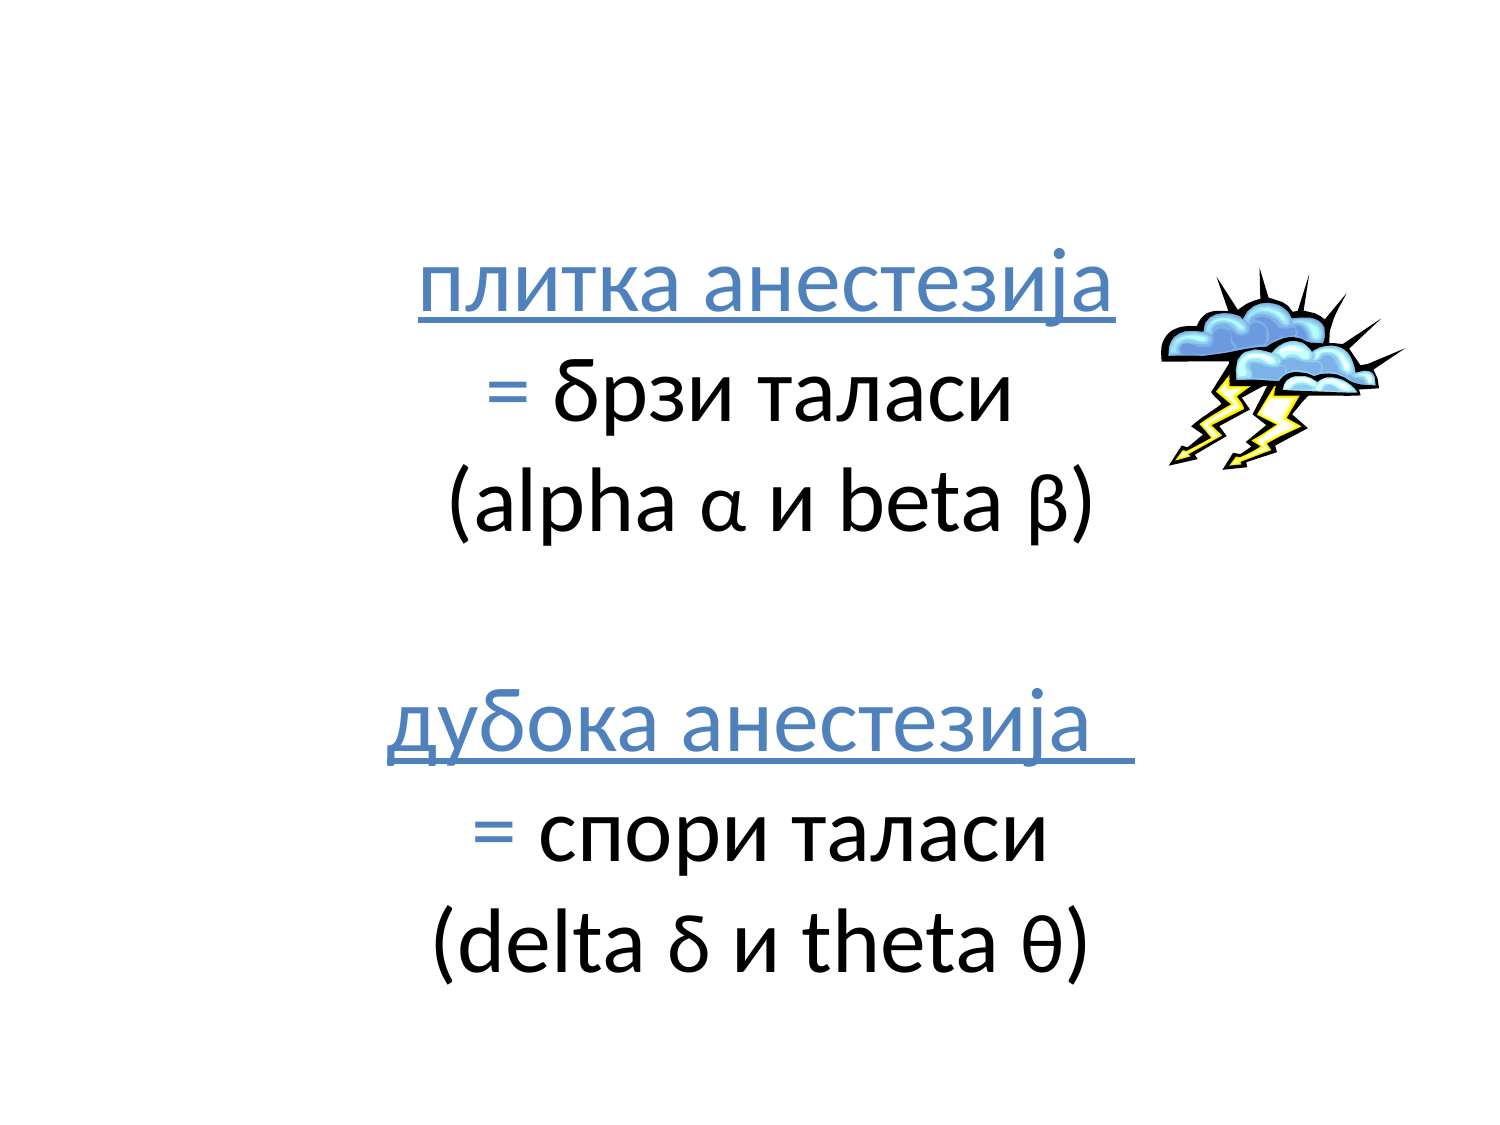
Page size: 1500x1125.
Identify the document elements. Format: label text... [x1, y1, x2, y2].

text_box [1155, 262, 1412, 476]
title плитка анестезија = брзи таласи (alpha α и beta β) дубока анестезија = спори таласи (delta δ и theta θ) [177, 75, 1345, 1025]
